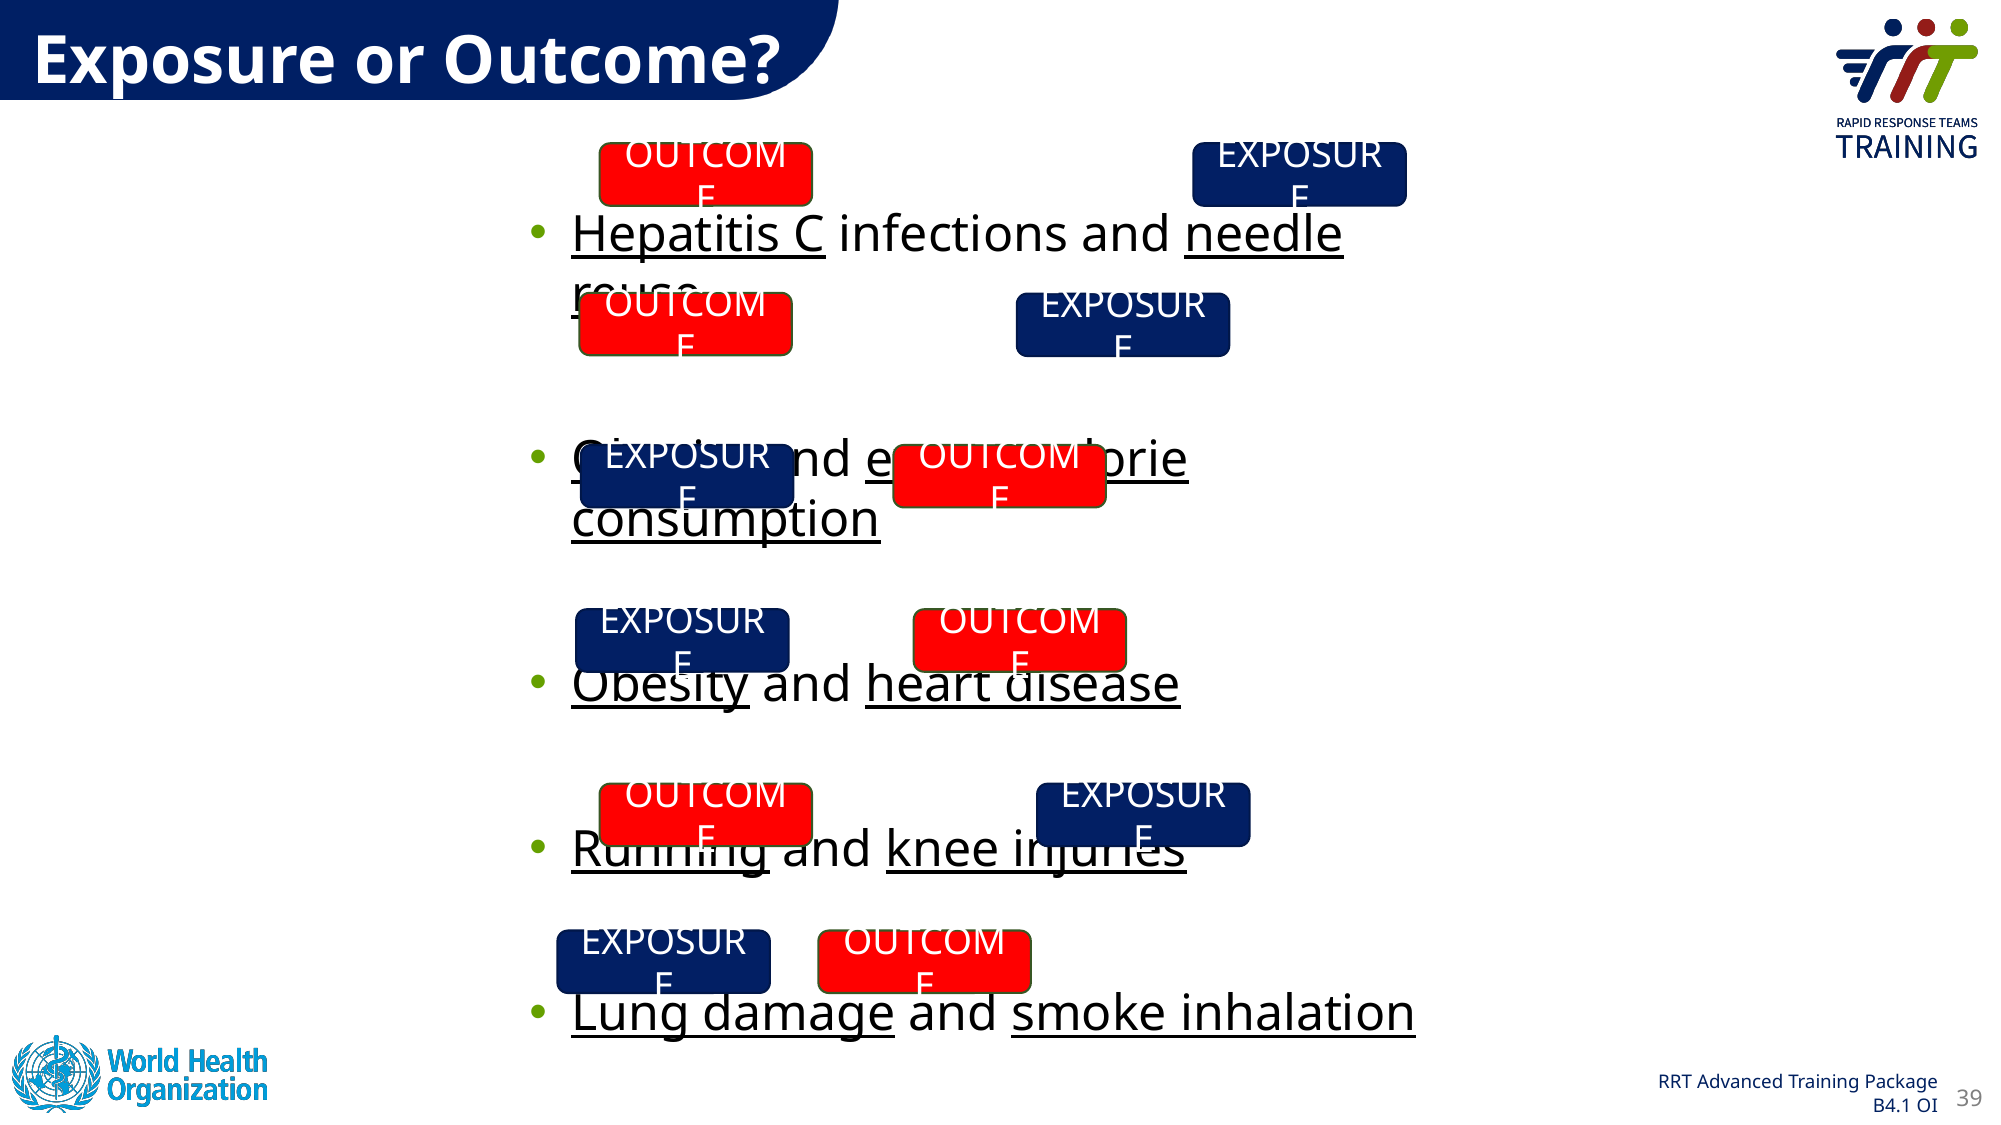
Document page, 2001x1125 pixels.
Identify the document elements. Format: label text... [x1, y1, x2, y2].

picture [12, 1035, 54, 1068]
picture [36, 1088, 78, 1105]
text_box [1016, 293, 1230, 357]
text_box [893, 444, 1107, 508]
picture [34, 1054, 43, 1078]
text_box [818, 930, 1032, 994]
picture [40, 1062, 47, 1070]
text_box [575, 608, 789, 673]
picture [12, 1083, 48, 1113]
picture [1835, 19, 1978, 167]
picture [50, 1108, 62, 1113]
picture [30, 1083, 37, 1091]
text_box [599, 783, 813, 847]
text_box Hepatitis C infections and needle reuse Obesity and excess calorie consumption Obesity and heart disease Running and knee injuries Lung damage and smoke inhalation Stroke and death [521, 193, 1478, 1125]
text_box Exposure or Outcome? [24, 8, 1196, 115]
picture [22, 1062, 26, 1077]
picture [0, 0, 839, 100]
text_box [580, 444, 794, 508]
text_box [913, 608, 1127, 673]
picture [46, 1056, 54, 1062]
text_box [599, 142, 813, 207]
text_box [557, 930, 771, 994]
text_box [1193, 142, 1407, 207]
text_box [1036, 783, 1250, 847]
picture [24, 1054, 36, 1087]
picture [59, 1035, 267, 1113]
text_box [579, 292, 793, 356]
picture [71, 1053, 90, 1091]
